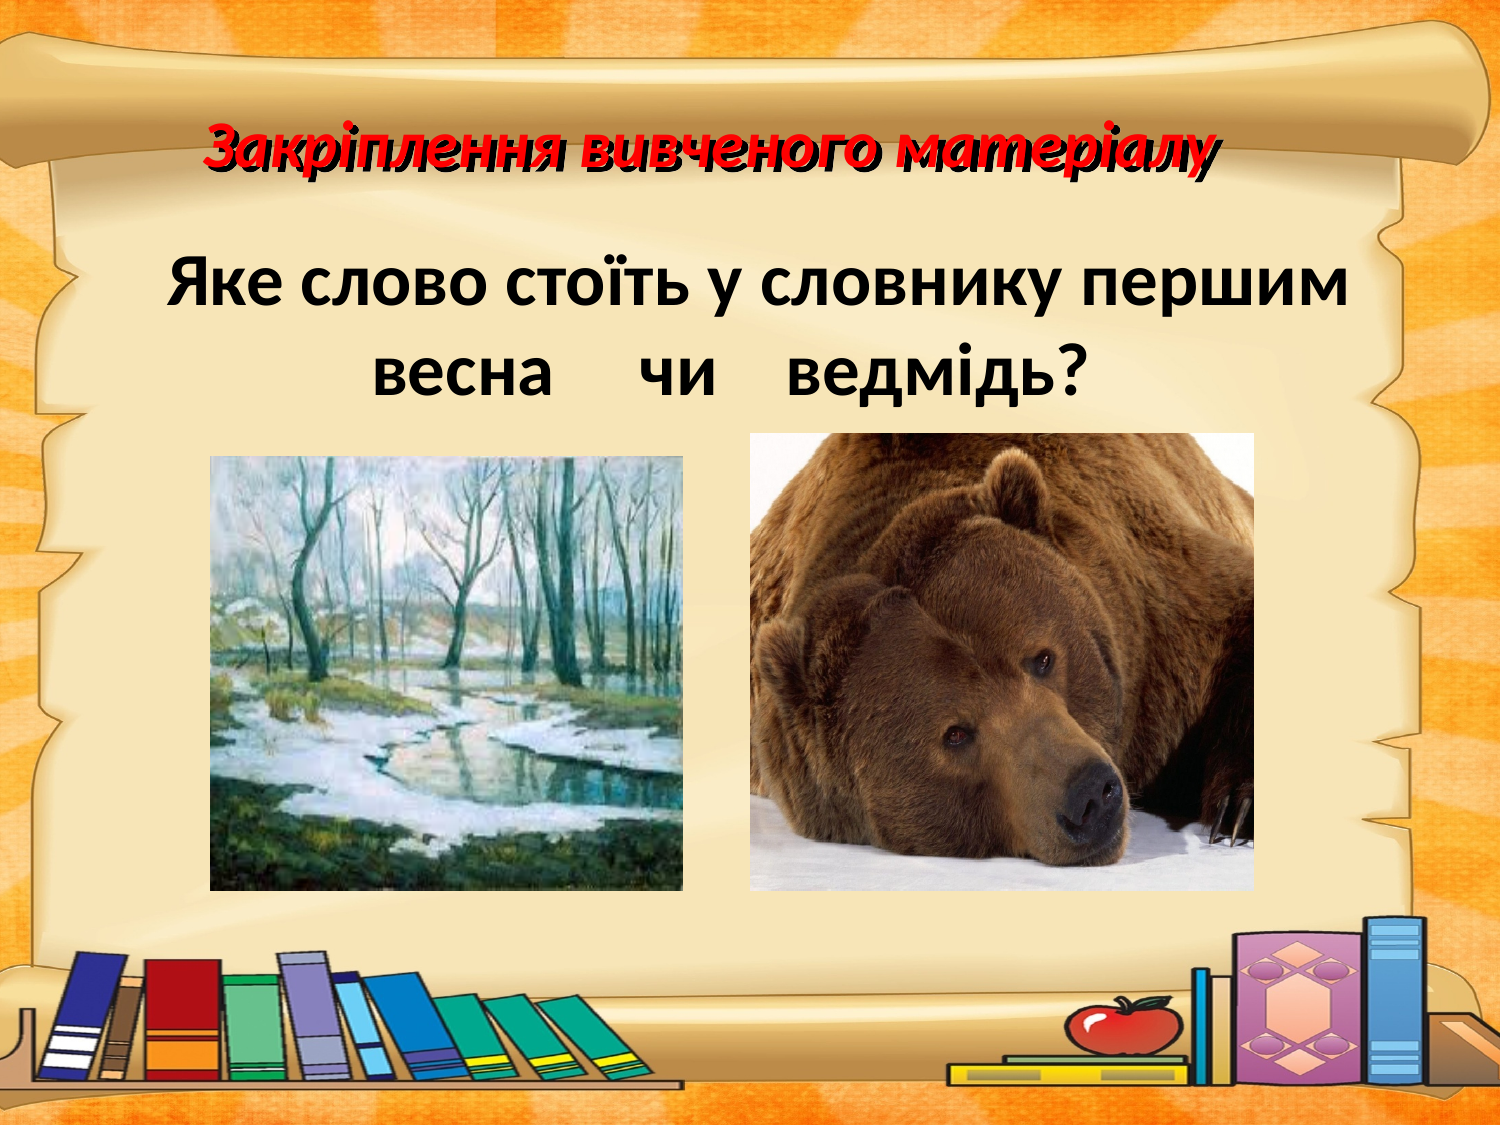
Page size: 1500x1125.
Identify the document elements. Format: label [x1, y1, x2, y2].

list [0, 0, 1500, 1125]
picture [210, 456, 684, 891]
picture [749, 433, 1255, 891]
